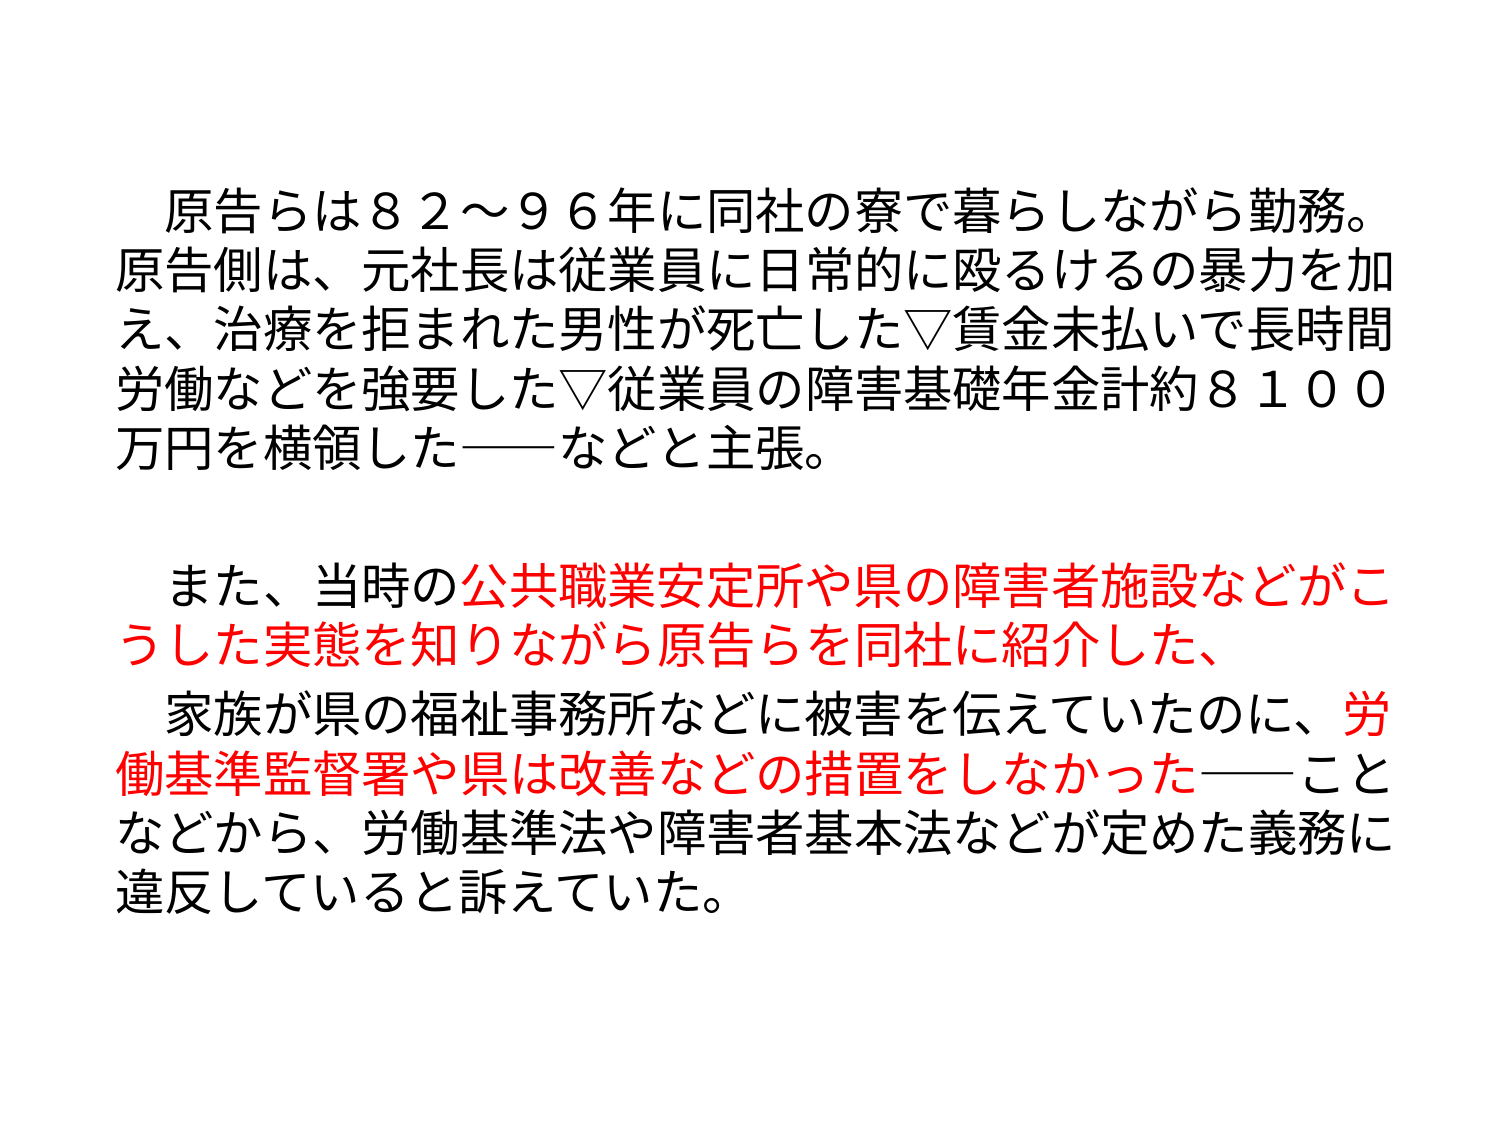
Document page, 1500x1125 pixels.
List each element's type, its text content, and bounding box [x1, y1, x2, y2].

list 原告らは８２～９６年に同社の寮で暮らしながら勤務。原告側は、元社長は従業員に日常的に殴るけるの暴力を加え、治療を拒まれた男性が死亡した▽賃金未払いで長時間労働などを強要した▽従業員の障害基礎年金計約８１００万円を横領した――などと主張。 また、当時の公共職業安定所や県の障害者施設などがこうした実態を知りながら原告らを同社に紹介した、 家族が県の福祉事務所などに被害を伝えていたのに、労働基準監督署や県は改善などの措置をしなかった――ことなどから、労働基準法や障害者基本法などが定めた義務に違反していると訴えていた。 [100, 172, 1451, 998]
